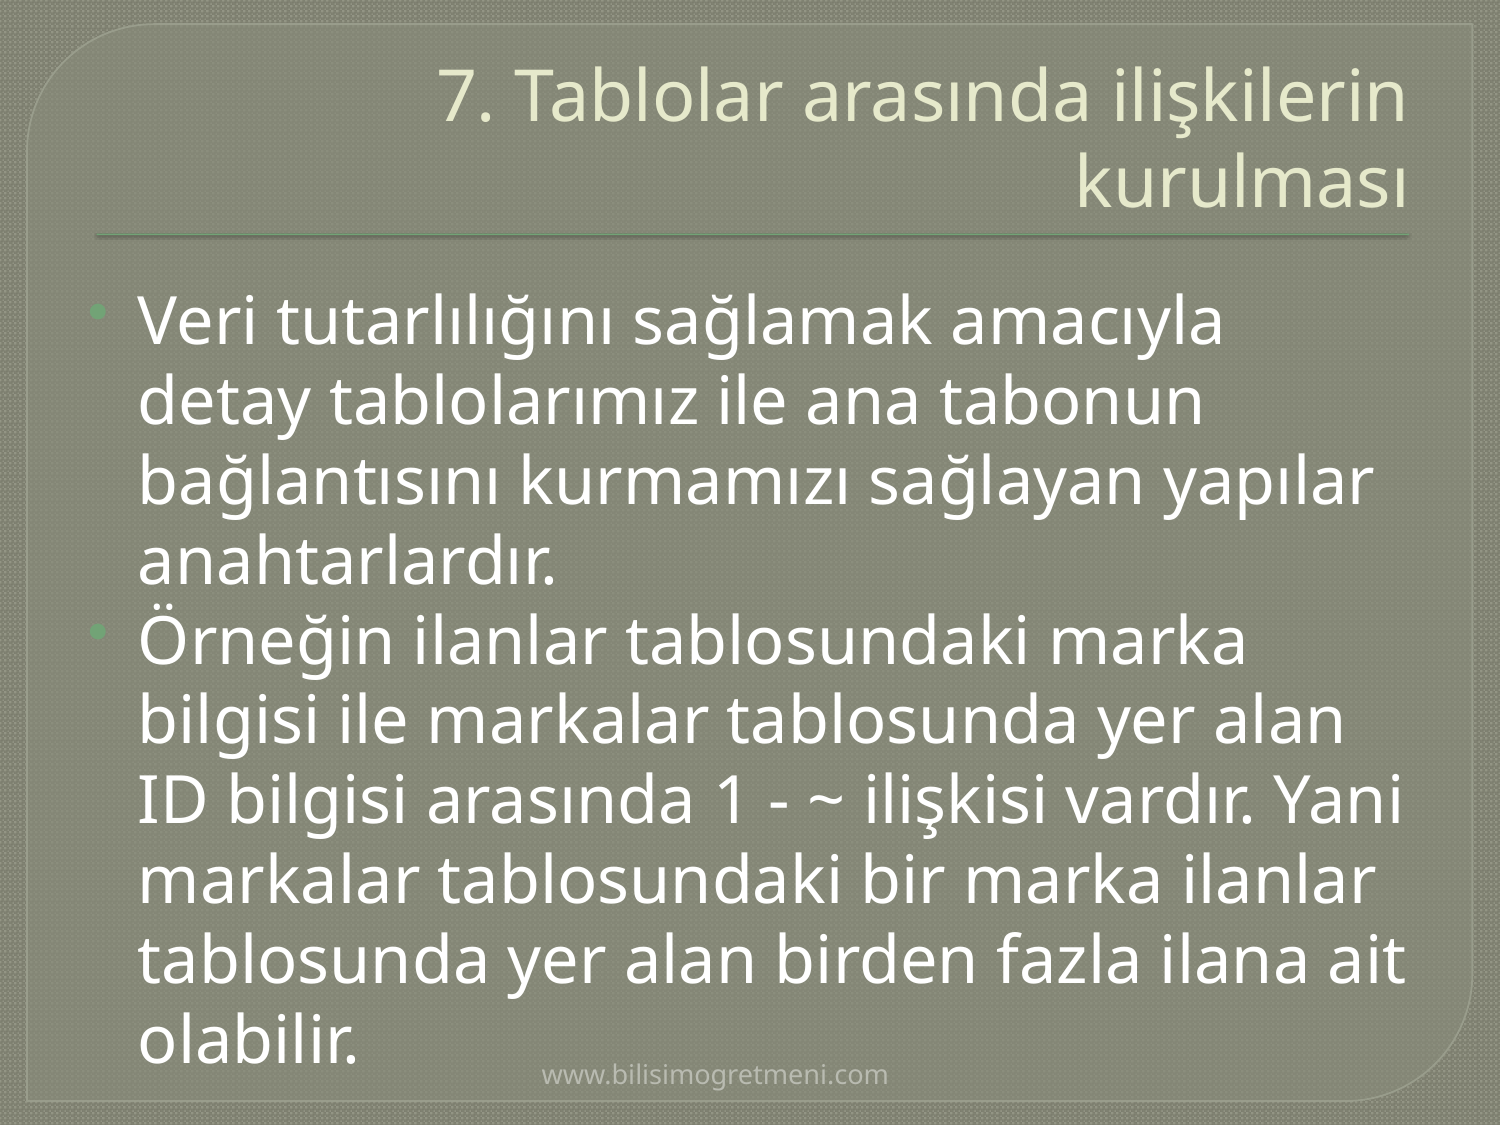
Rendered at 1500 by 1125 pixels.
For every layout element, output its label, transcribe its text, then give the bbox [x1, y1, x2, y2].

title 7. Tablolar arasında ilişkilerin kurulması [75, 41, 1425, 230]
footer www.bilisimogretmeni.com [212, 1050, 904, 1096]
list Veri tutarlılığını sağlamak amacıyla detay tablolarımız ile ana tabonun bağlantısını kurmamızı sağlayan yapılar anahtarlardır. Örneğin ilanlar tablosundaki marka bilgisi ile markalar tablosunda yer alan ID bilgisi arasında 1 - ~ ilişkisi vardır. Yani markalar tablosundaki bir marka ilanlar tablosunda yer alan birden fazla ilana ait olabilir. [74, 269, 1426, 1013]
